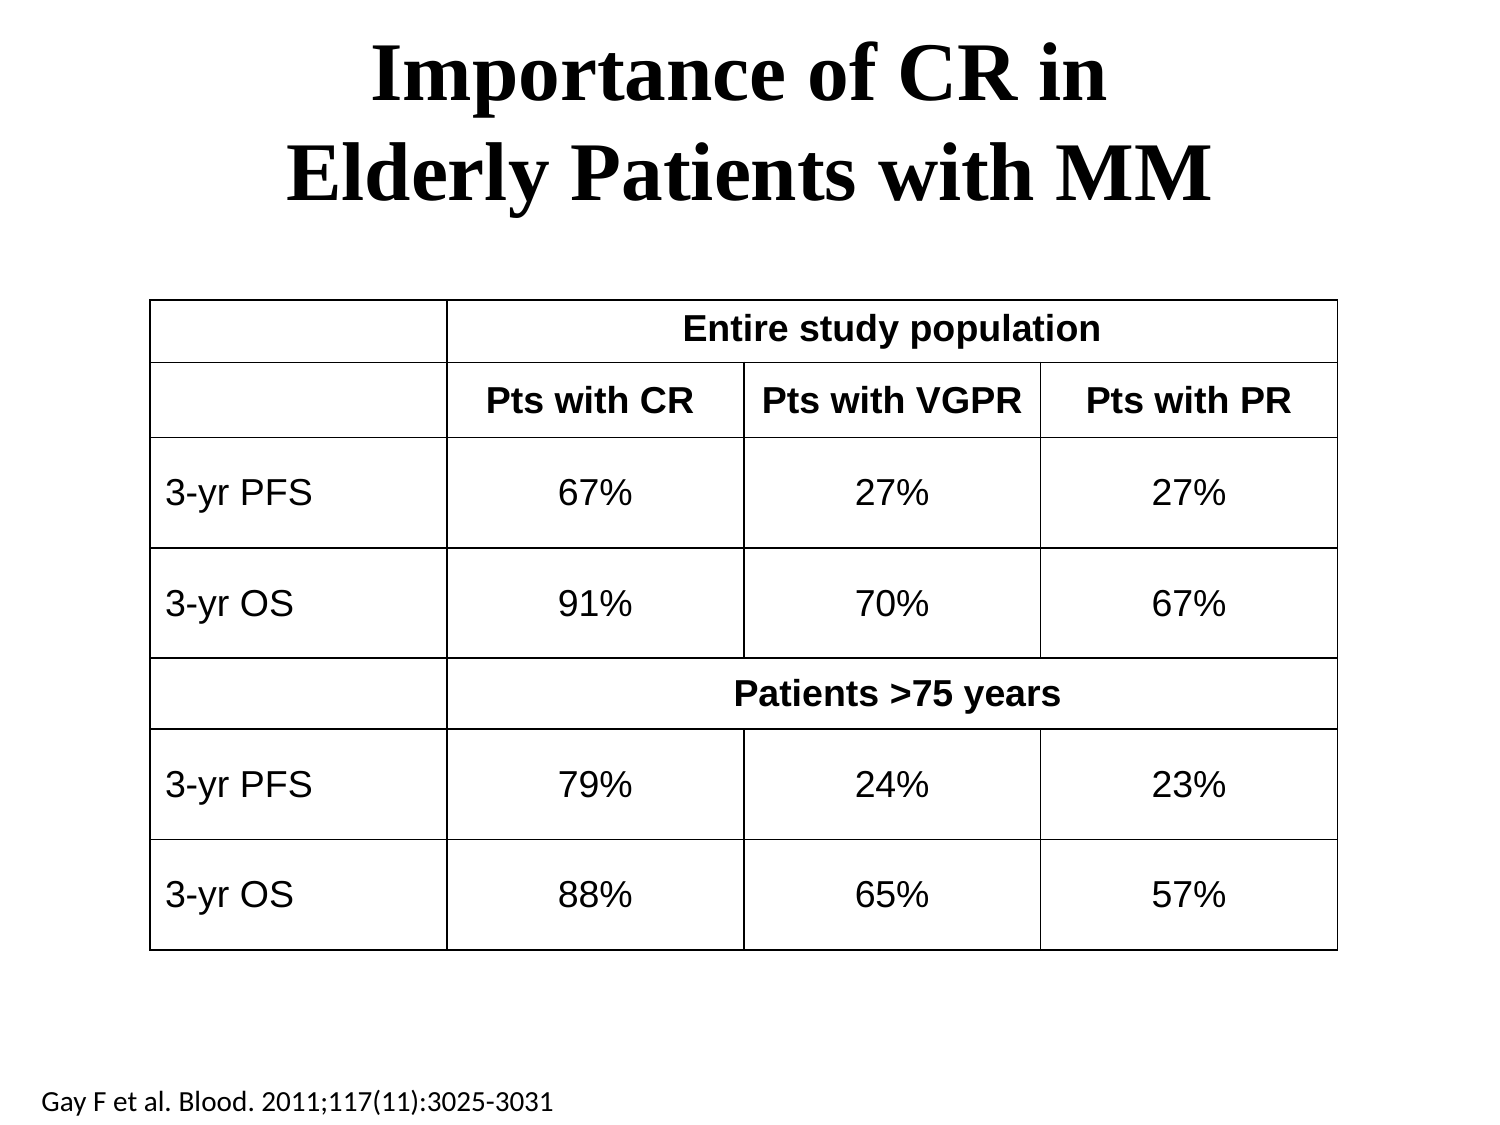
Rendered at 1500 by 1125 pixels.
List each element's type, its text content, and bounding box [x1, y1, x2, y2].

table_cell [151, 659, 446, 728]
table_cell 57% [1041, 840, 1337, 949]
table_cell 91% [448, 549, 743, 657]
table_header Entire study population [448, 301, 1337, 362]
table_cell 3-yr OS [151, 840, 446, 949]
table_cell Patients >75 years [448, 659, 1337, 728]
table_cell 88% [448, 840, 743, 949]
table_cell Pts with CR [448, 363, 743, 437]
table_cell 67% [1041, 549, 1337, 657]
table_cell 27% [745, 438, 1040, 547]
table_cell 3-yr PFS [151, 438, 446, 547]
table_cell [151, 363, 446, 437]
table_cell Pts with VGPR [745, 363, 1040, 437]
table_cell 3-yr OS [151, 549, 446, 657]
table_header [151, 301, 446, 362]
table_cell 27% [1041, 438, 1337, 547]
text_box Importance of CR in Elderly Patients with MM [0, 9, 1500, 225]
table_cell 24% [745, 730, 1040, 839]
text_box Gay F et al. Blood. 2011;117(11):3025-3031 [20, 1074, 570, 1125]
table_cell 67% [448, 438, 743, 547]
table_cell 3-yr PFS [151, 730, 446, 839]
table_cell 65% [745, 840, 1040, 949]
table_cell 79% [448, 730, 743, 839]
table_cell 70% [745, 549, 1040, 657]
table_cell Pts with PR [1041, 363, 1337, 437]
table_cell 23% [1041, 730, 1337, 839]
